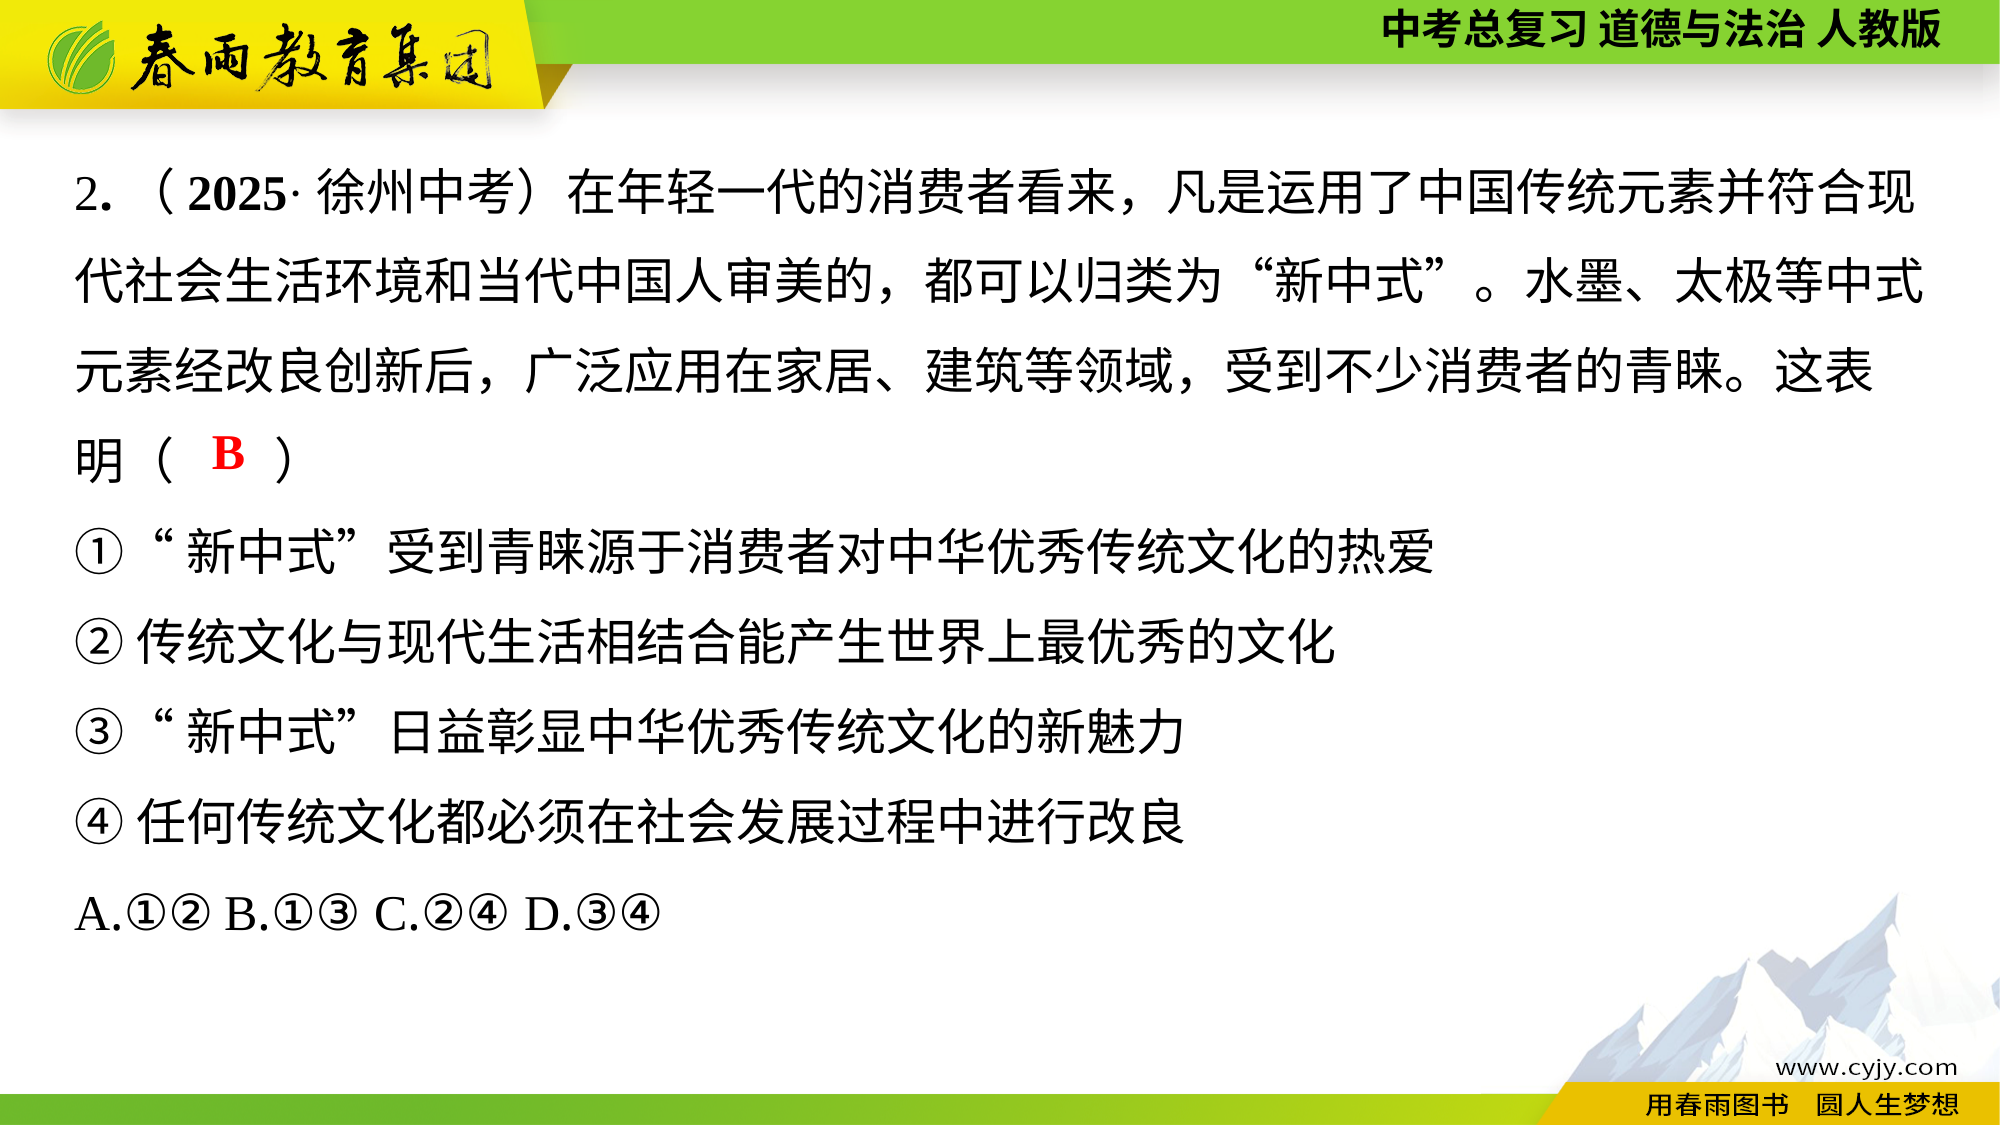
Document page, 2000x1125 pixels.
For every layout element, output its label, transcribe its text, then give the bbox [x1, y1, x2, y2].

list 2.（2025·徐州中考）在年轻一代的消费者看来，凡是运用了中国传统元素并符合现代社会生活环境和当代中国人审美的，都可以归类为“新中式”。水墨、太极等中式元素经改良创新后，广泛应用在家居、建筑等领域，受到不少消费者的青睐。这表 明（ ） ①“新中式”受到青睐源于消费者对中华优秀传统文化的热爱 ②传统文化与现代生活相结合能产生世界上最优秀的文化 ③“新中式”日益彰显中华优秀传统文化的新魅力 ④任何传统文化都必须在社会发展过程中进行改良 A.①② B.①③ C.②④ D.③④ [59, 122, 1944, 944]
text_box B [197, 411, 261, 487]
picture [0, 0, 2000, 1125]
